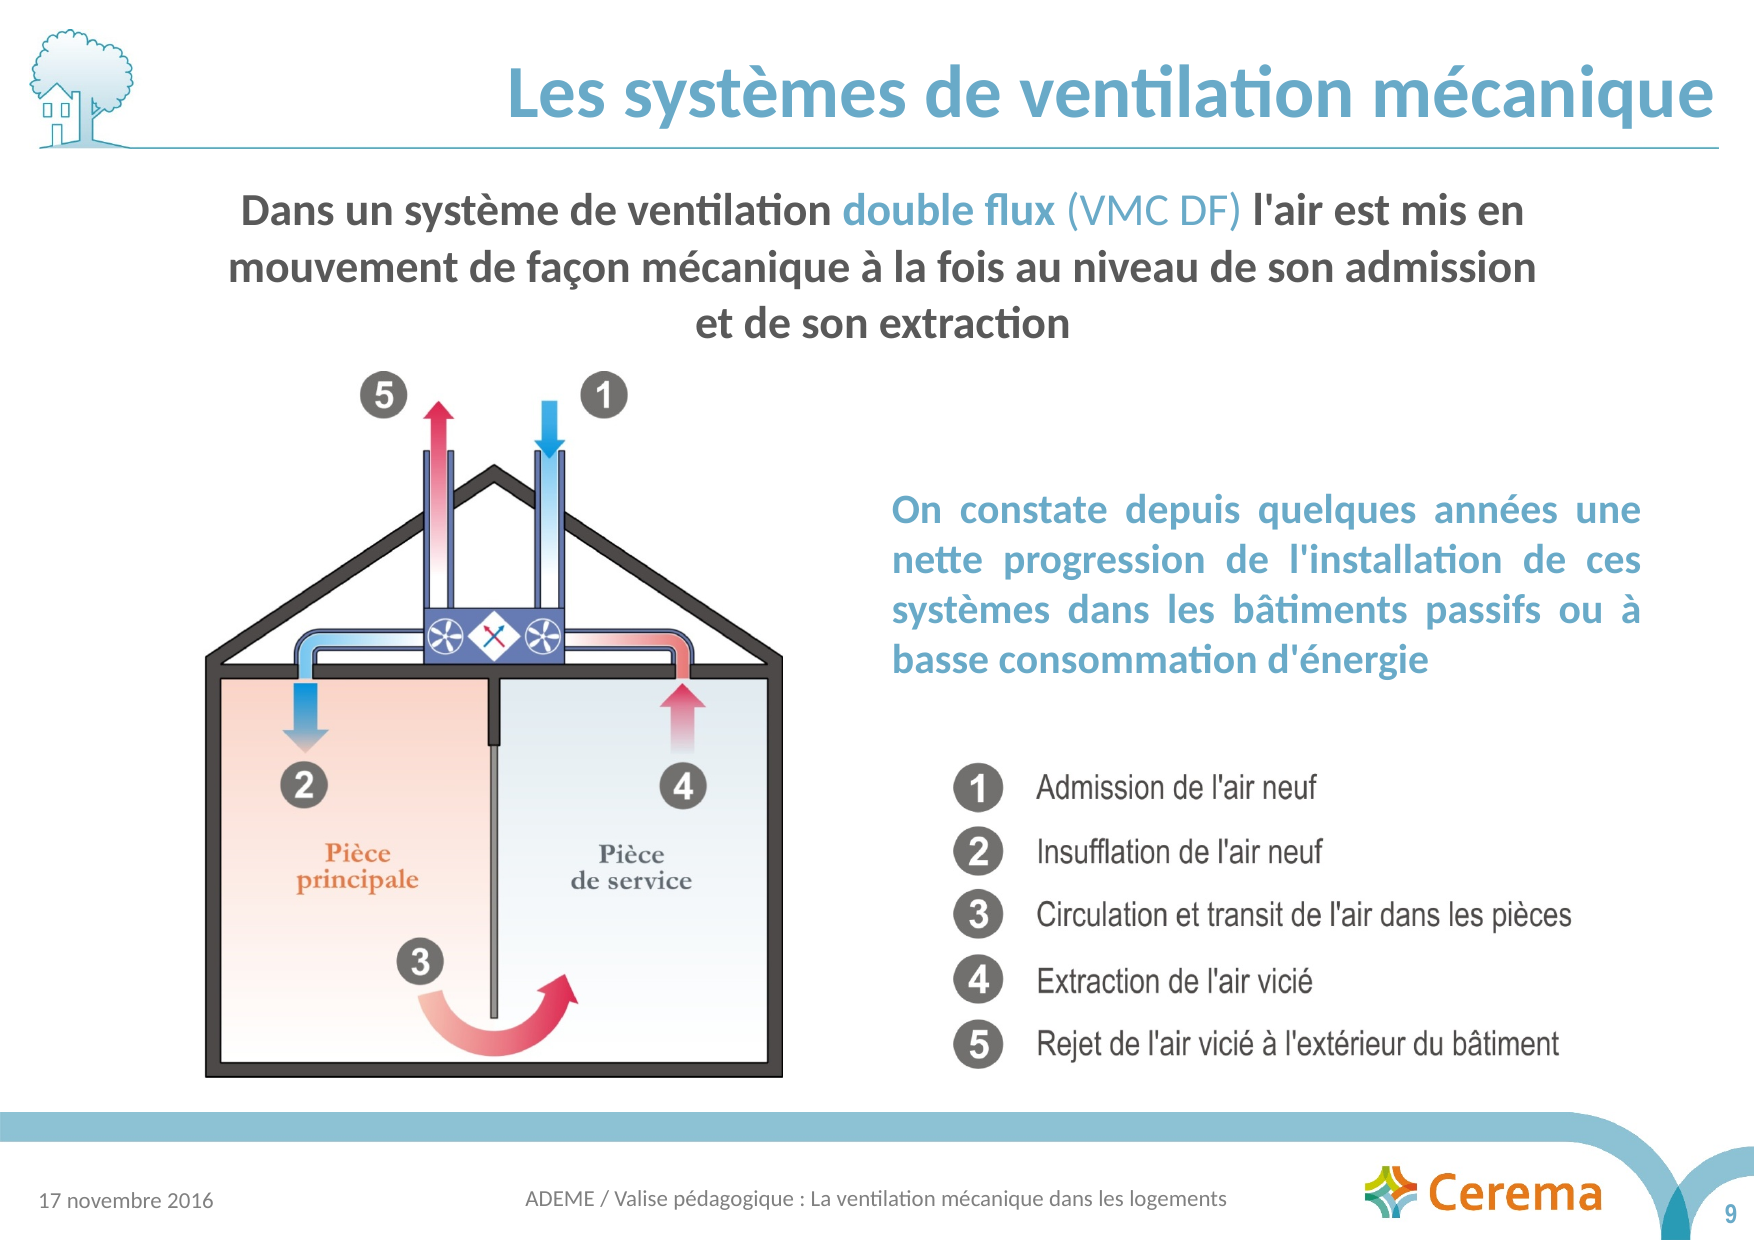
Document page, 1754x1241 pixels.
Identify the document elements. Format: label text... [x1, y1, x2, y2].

text_box Les systèmes de ventilation mécanique [265, 35, 1731, 136]
picture [953, 761, 1586, 1070]
picture [203, 371, 783, 1078]
text_box Dans un système de ventilation double flux (VMC DF) l'air est mis en mouvement de façon mécanique à la fois au niveau de son admission et de son extraction [191, 171, 1574, 355]
picture [29, 29, 1719, 149]
picture [0, 1112, 1754, 1240]
text_box On constate depuis quelques années une nette progression de l'installation de ces systèmes dans les bâtiments passifs ou à basse consommation d'énergie [876, 474, 1657, 689]
